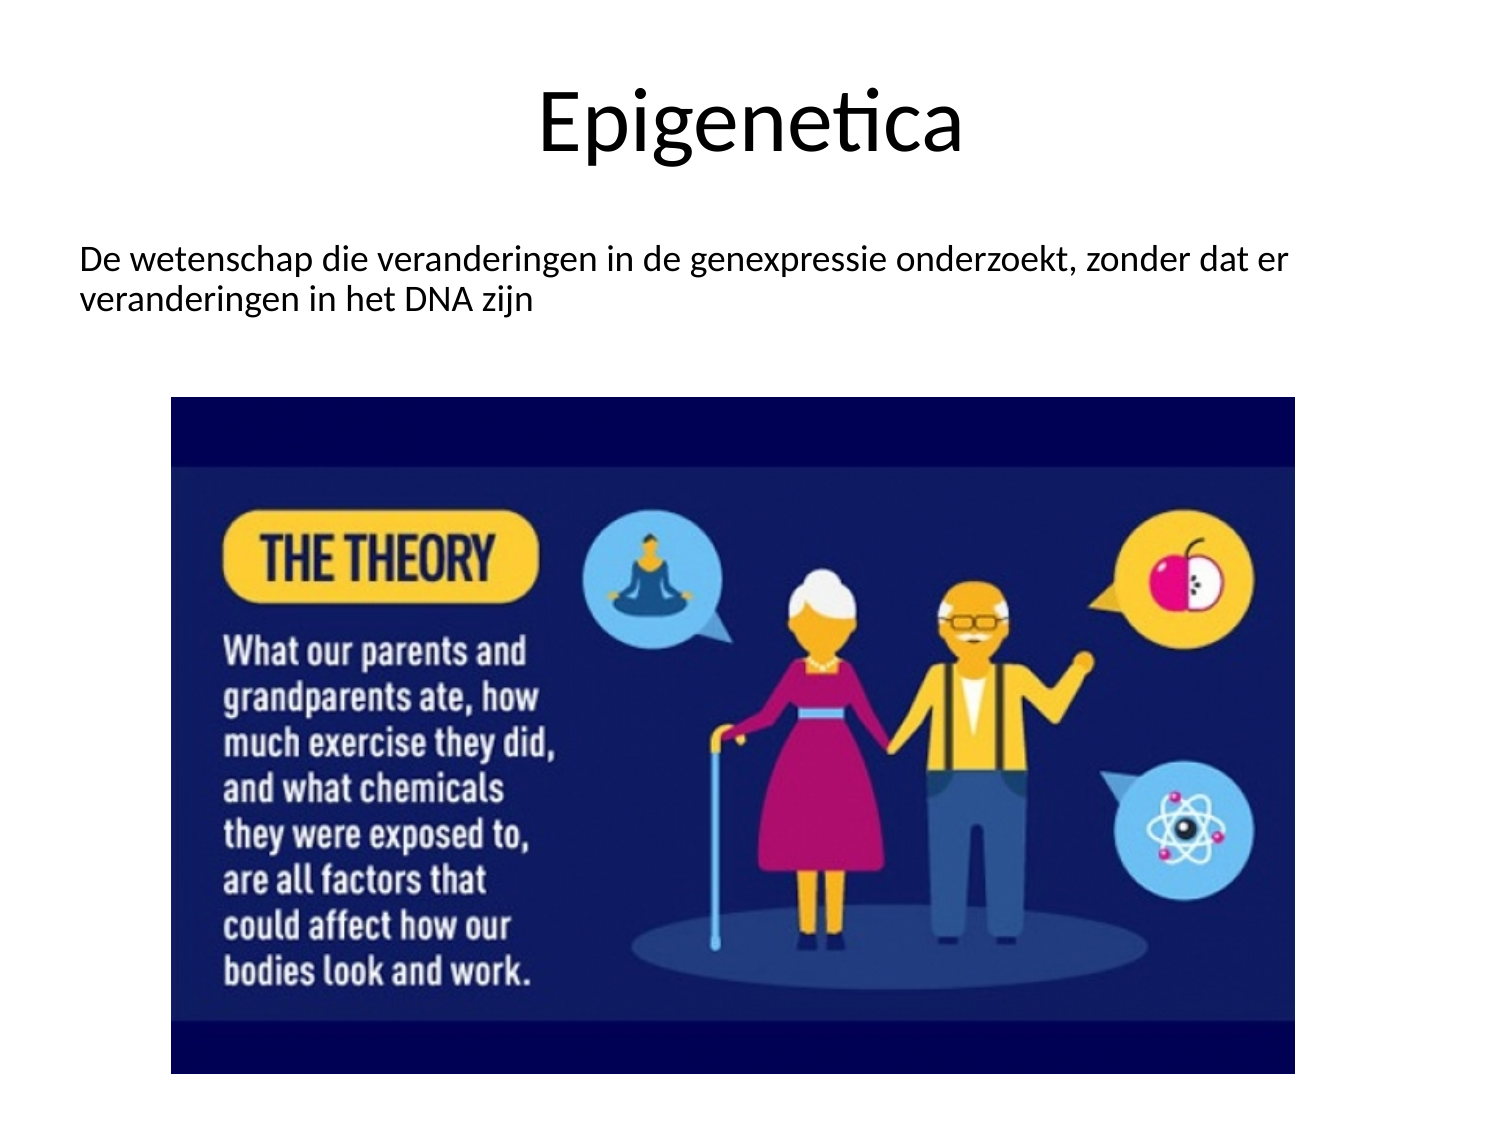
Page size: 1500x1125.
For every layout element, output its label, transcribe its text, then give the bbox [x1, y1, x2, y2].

picture [170, 396, 1295, 1074]
text_box De wetenschap die veranderingen in de genexpressie onderzoekt, zonder dat er veranderingen in het DNA zijn [64, 231, 1468, 328]
title Epigenetica [76, 20, 1427, 209]
